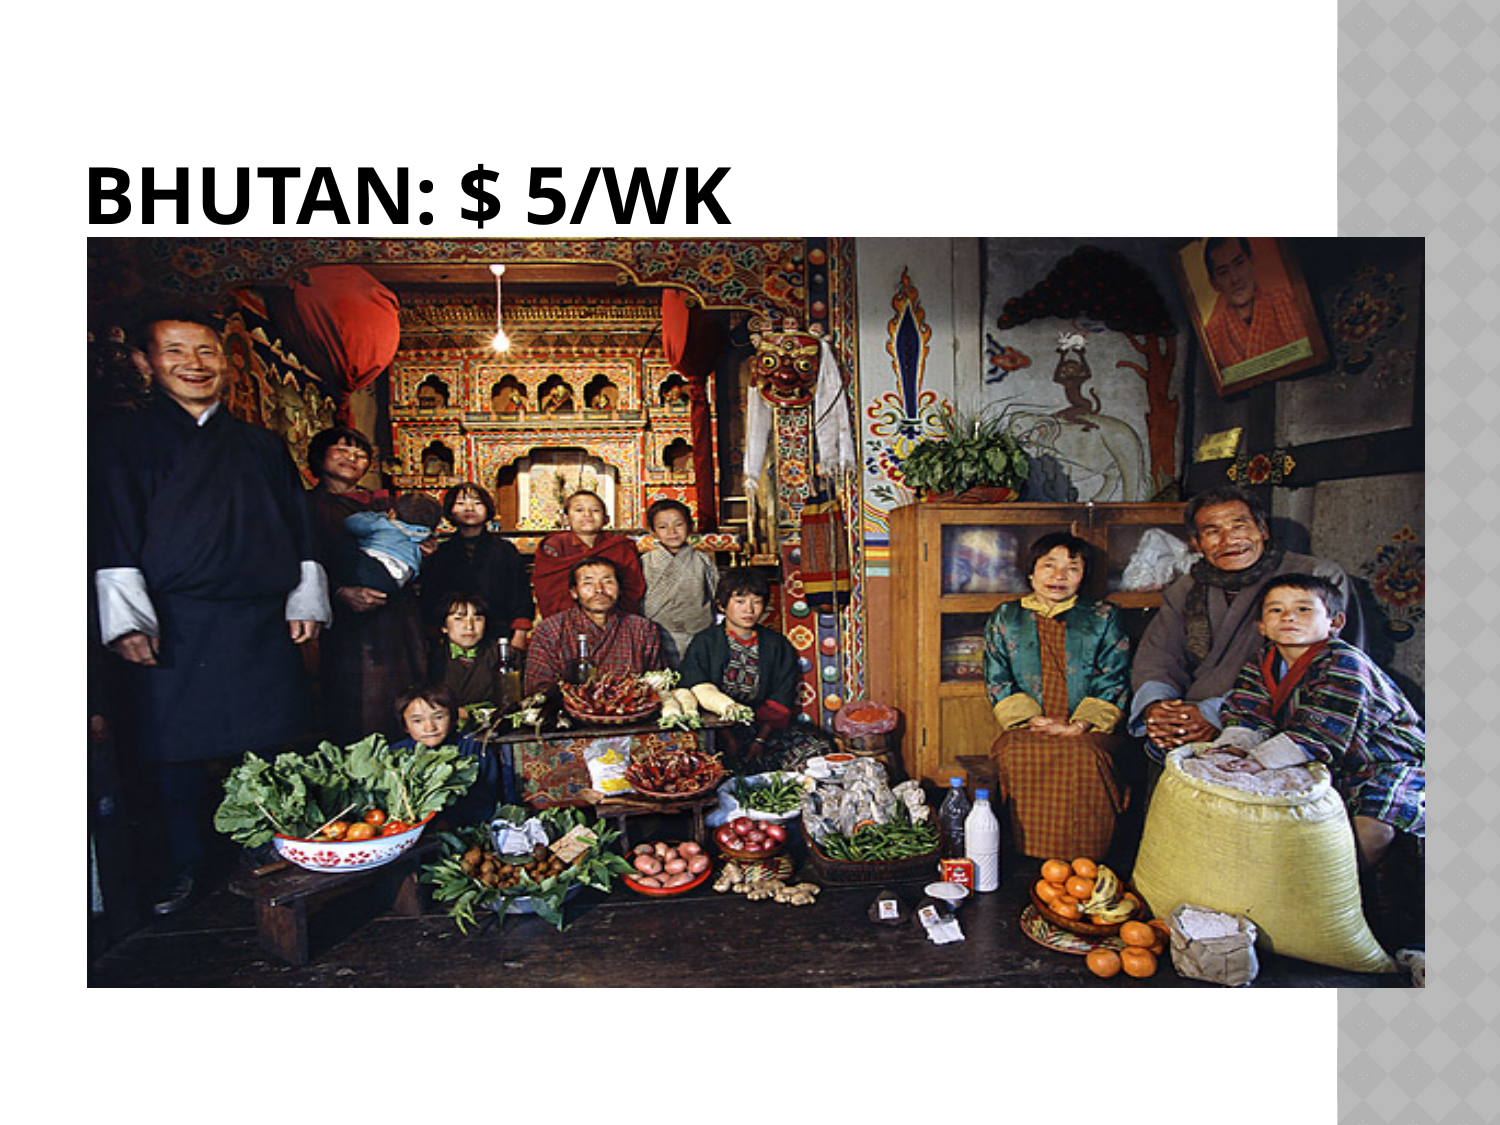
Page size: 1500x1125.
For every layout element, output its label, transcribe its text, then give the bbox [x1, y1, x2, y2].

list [87, 237, 1426, 988]
title Bhutan: $ 5/wk [75, 52, 1263, 240]
